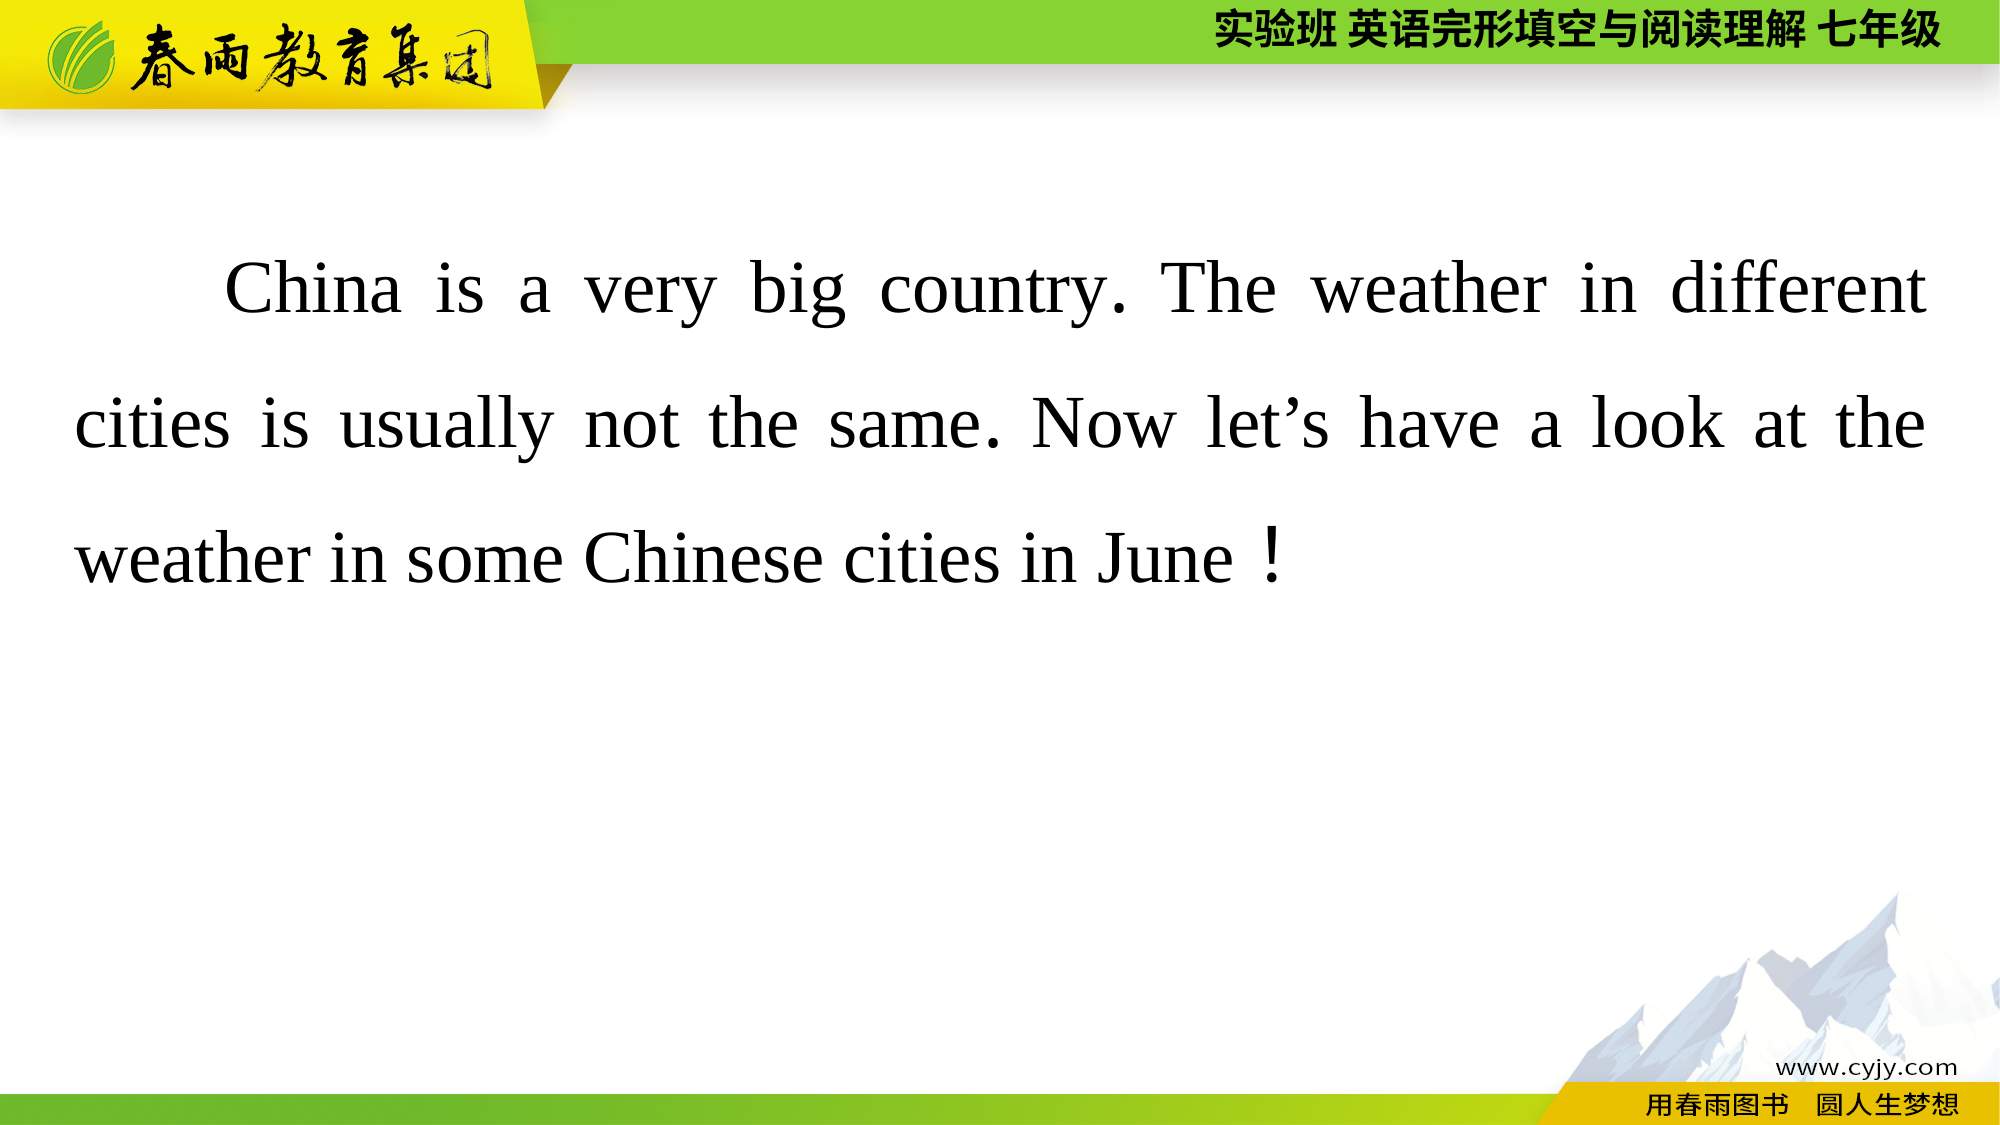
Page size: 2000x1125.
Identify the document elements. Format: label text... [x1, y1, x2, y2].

picture [0, 0, 2000, 1125]
list China is a very big country. The weather in different cities is usually not the same. Now let’s have a look at the weather in some Chinese cities in June！ [59, 184, 1944, 592]
